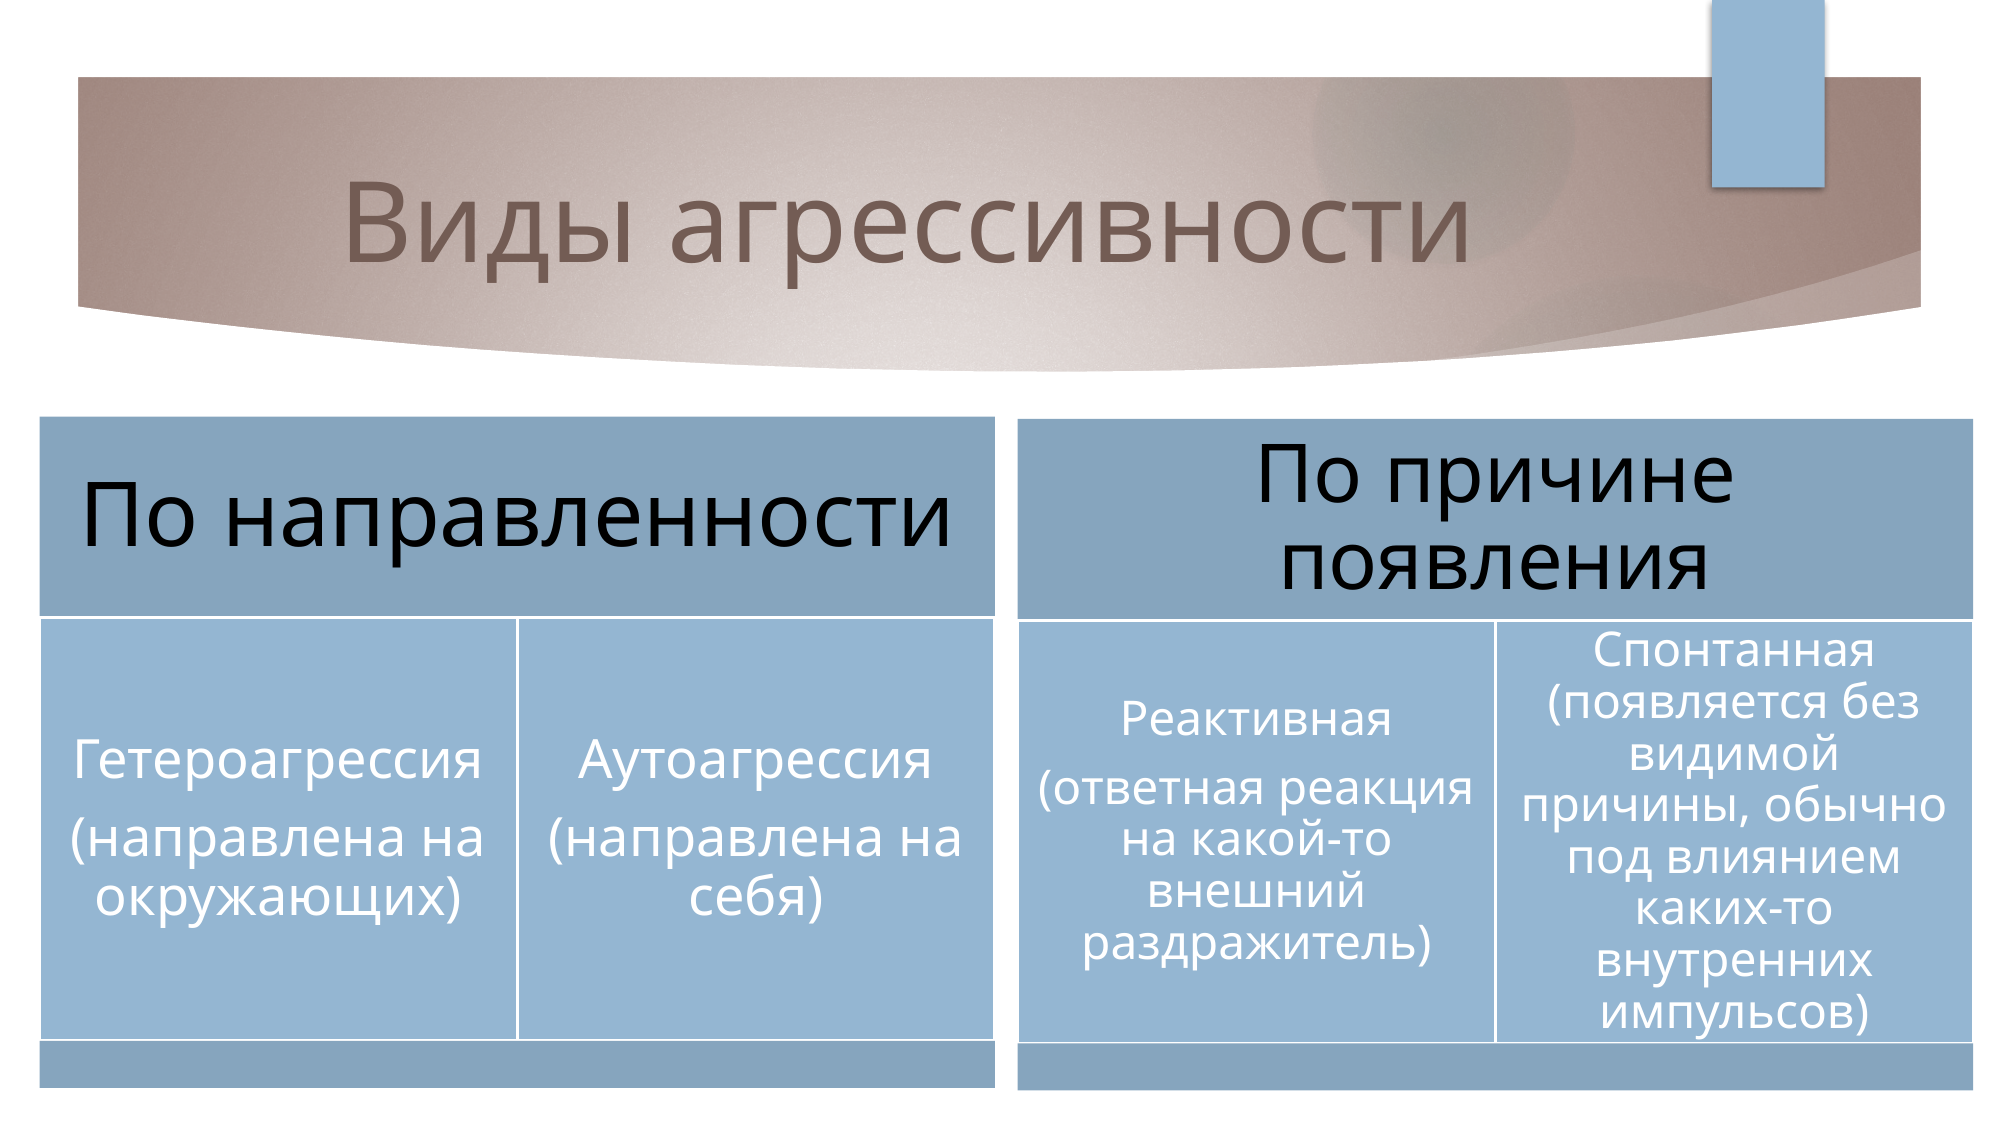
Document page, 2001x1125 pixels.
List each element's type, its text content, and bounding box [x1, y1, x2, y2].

title Виды агрессивности [189, 159, 1627, 276]
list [39, 416, 996, 1089]
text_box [1017, 418, 1974, 1091]
